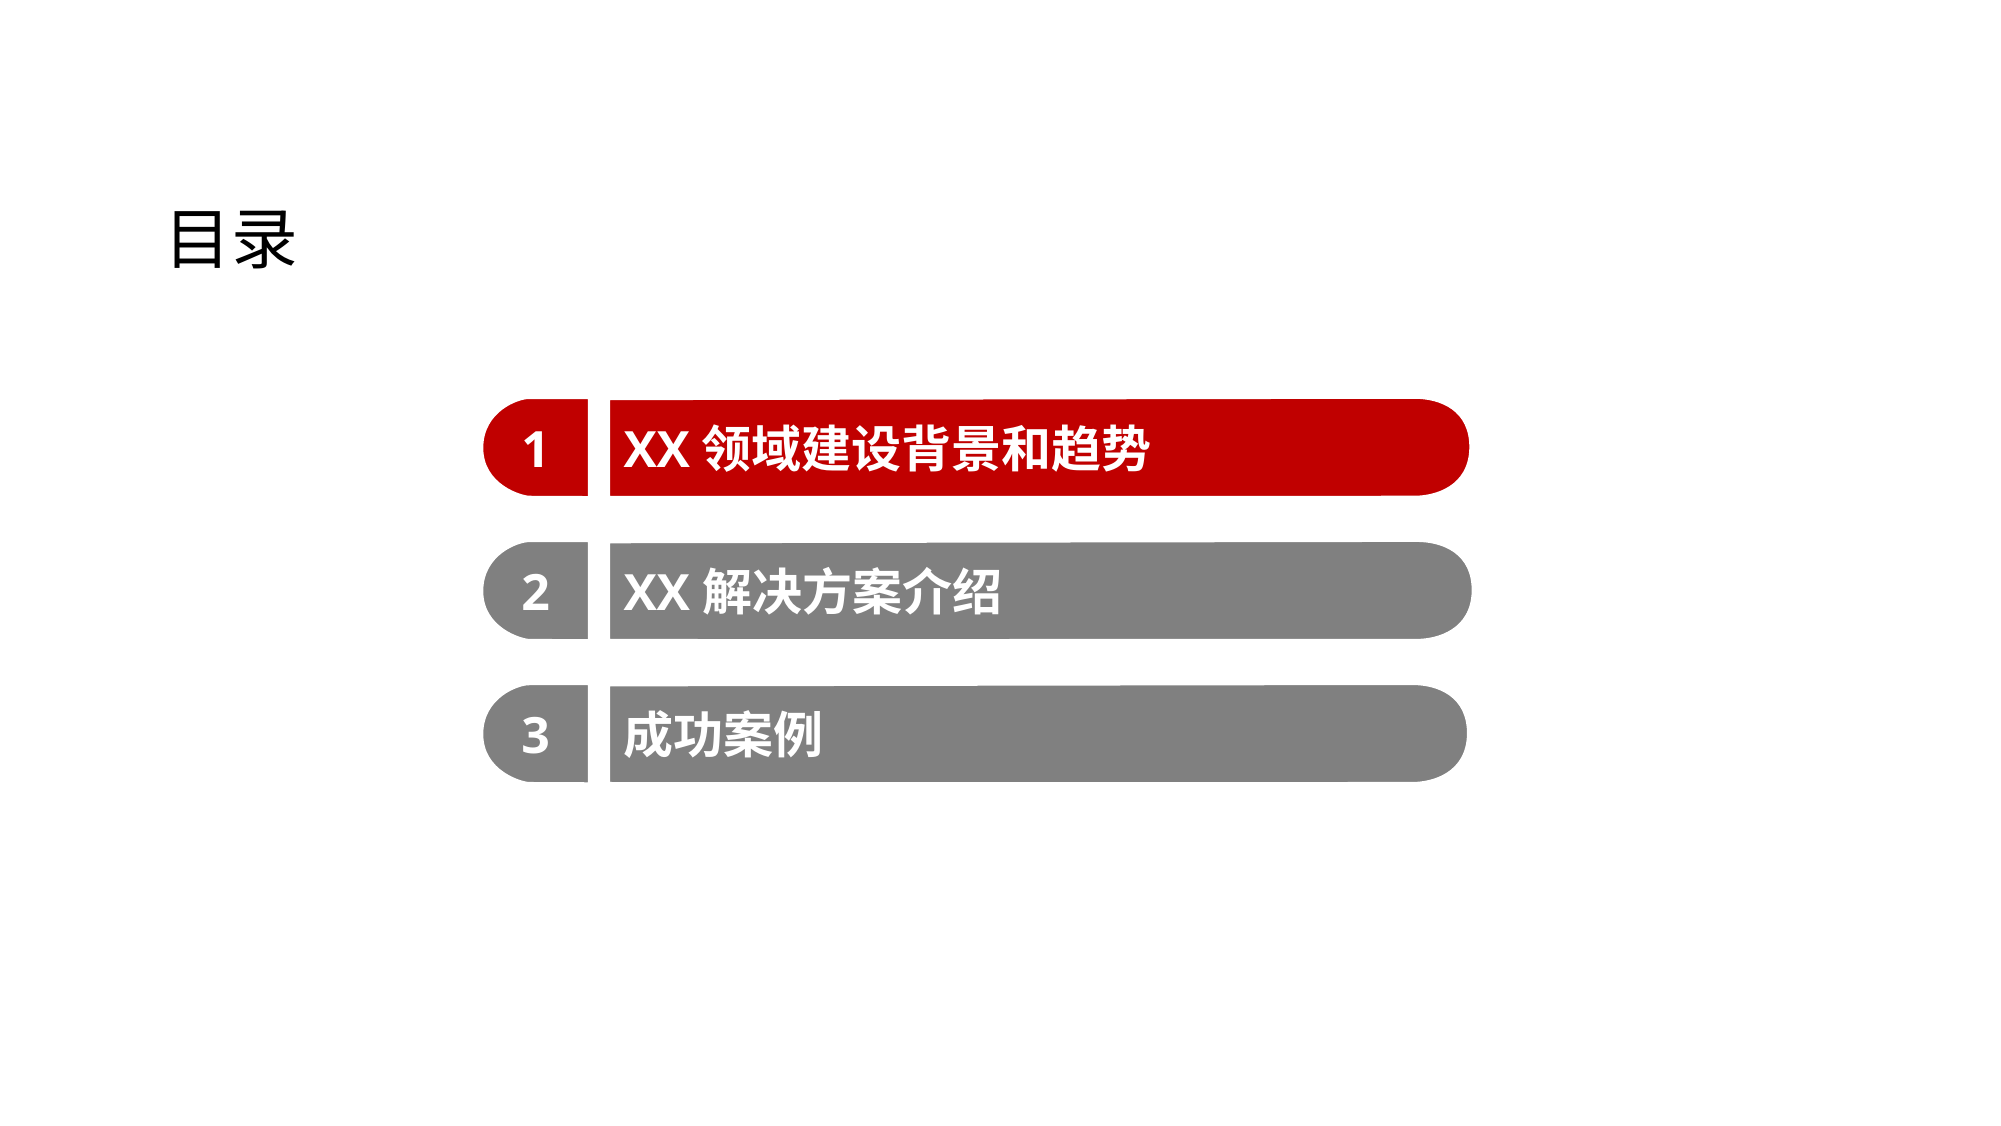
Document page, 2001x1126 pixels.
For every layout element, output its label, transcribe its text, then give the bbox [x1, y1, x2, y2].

text_box 目录 [149, 189, 1790, 318]
text_box 成功案例 [608, 683, 1469, 784]
text_box 1 [481, 397, 590, 498]
text_box 3 [481, 683, 590, 784]
text_box XX解决方案介绍 [608, 540, 1474, 641]
text_box XX领域建设背景和趋势 [608, 397, 1471, 498]
text_box 2 [481, 540, 590, 641]
